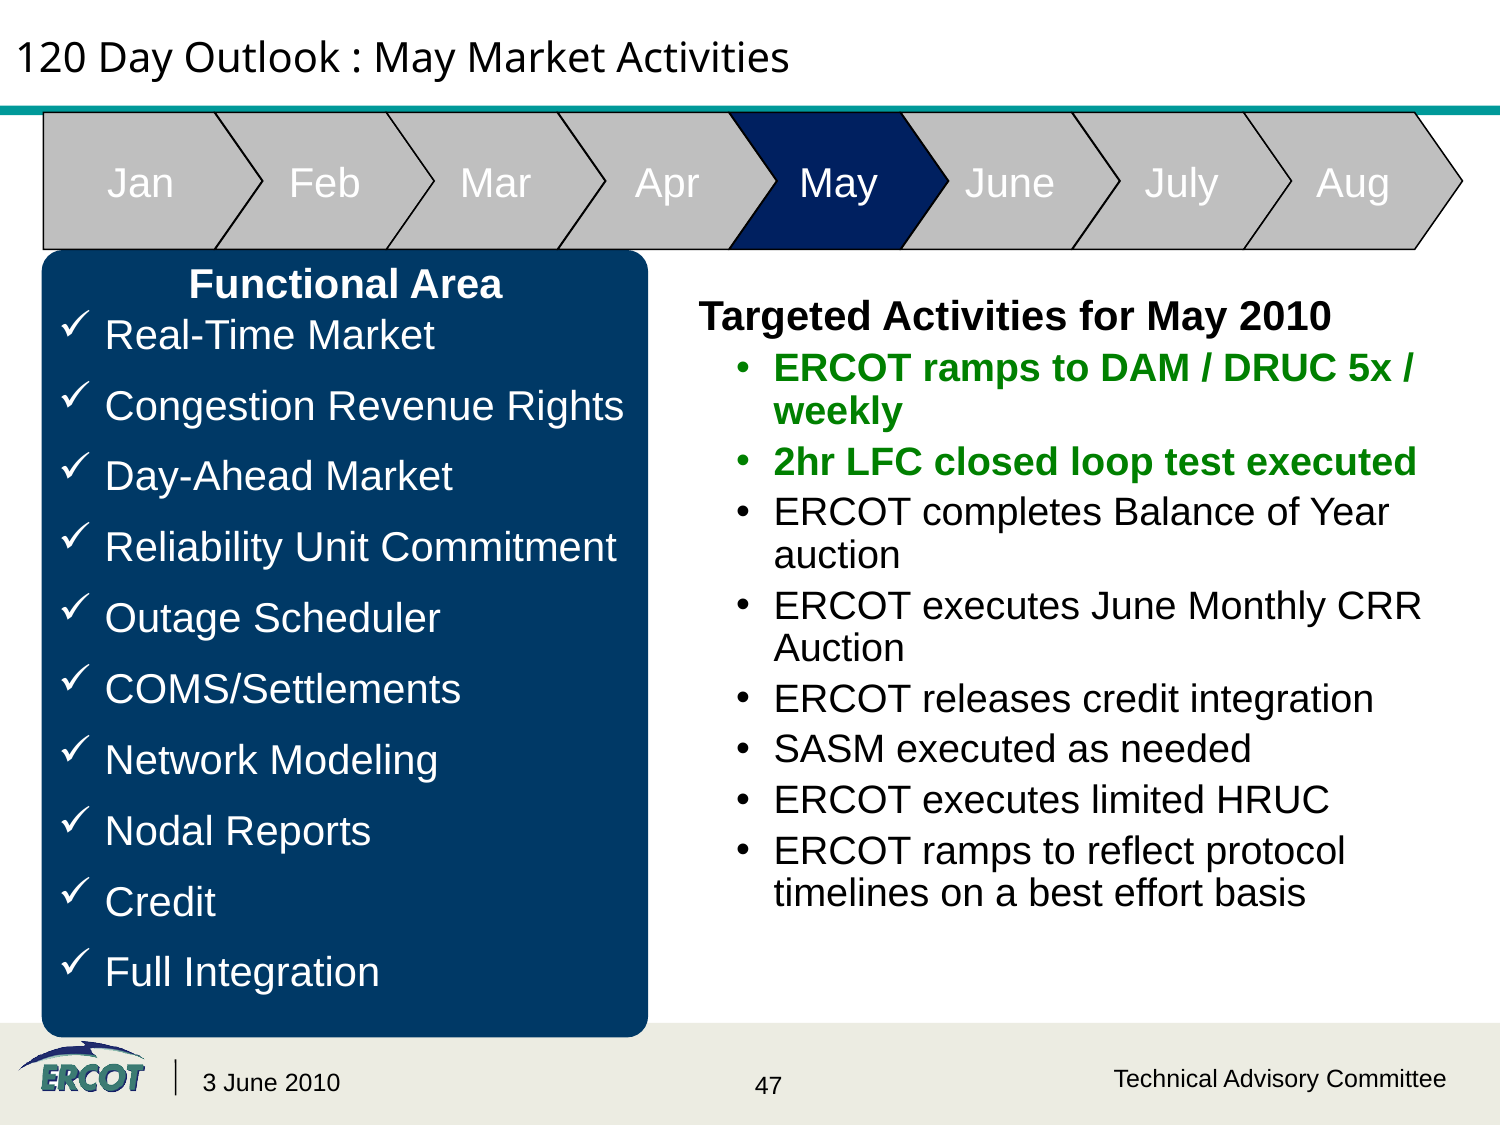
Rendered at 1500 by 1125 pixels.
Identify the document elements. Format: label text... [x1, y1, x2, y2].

text_box [39, 259, 651, 1040]
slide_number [187, 1059, 538, 1125]
text_box Real-Time Market Congestion Revenue Rights Day-Ahead Market Reliability Unit Commitment Outage Scheduler COMS/Settlements Network Modeling Nodal Reports Credit Full Integration [43, 299, 649, 1003]
picture [10, 1031, 151, 1111]
text_box Targeted Activities for May 2010 ERCOT ramps to DAM / DRUC 5x / weekly 2hr LFC closed loop test executed ERCOT completes Balance of Year auction ERCOT executes June Monthly CRR Auction ERCOT releases credit integration SASM executed as needed ERCOT executes limited HRUC ERCOT ramps to reflect protocol timelines on a best effort basis [683, 287, 1500, 973]
footer Technical Advisory Committee [1024, 1054, 1463, 1125]
title 120 Day Outlook : May Market Activities [0, 0, 1451, 113]
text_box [43, 112, 1463, 250]
text_box Functional Area [43, 257, 649, 299]
